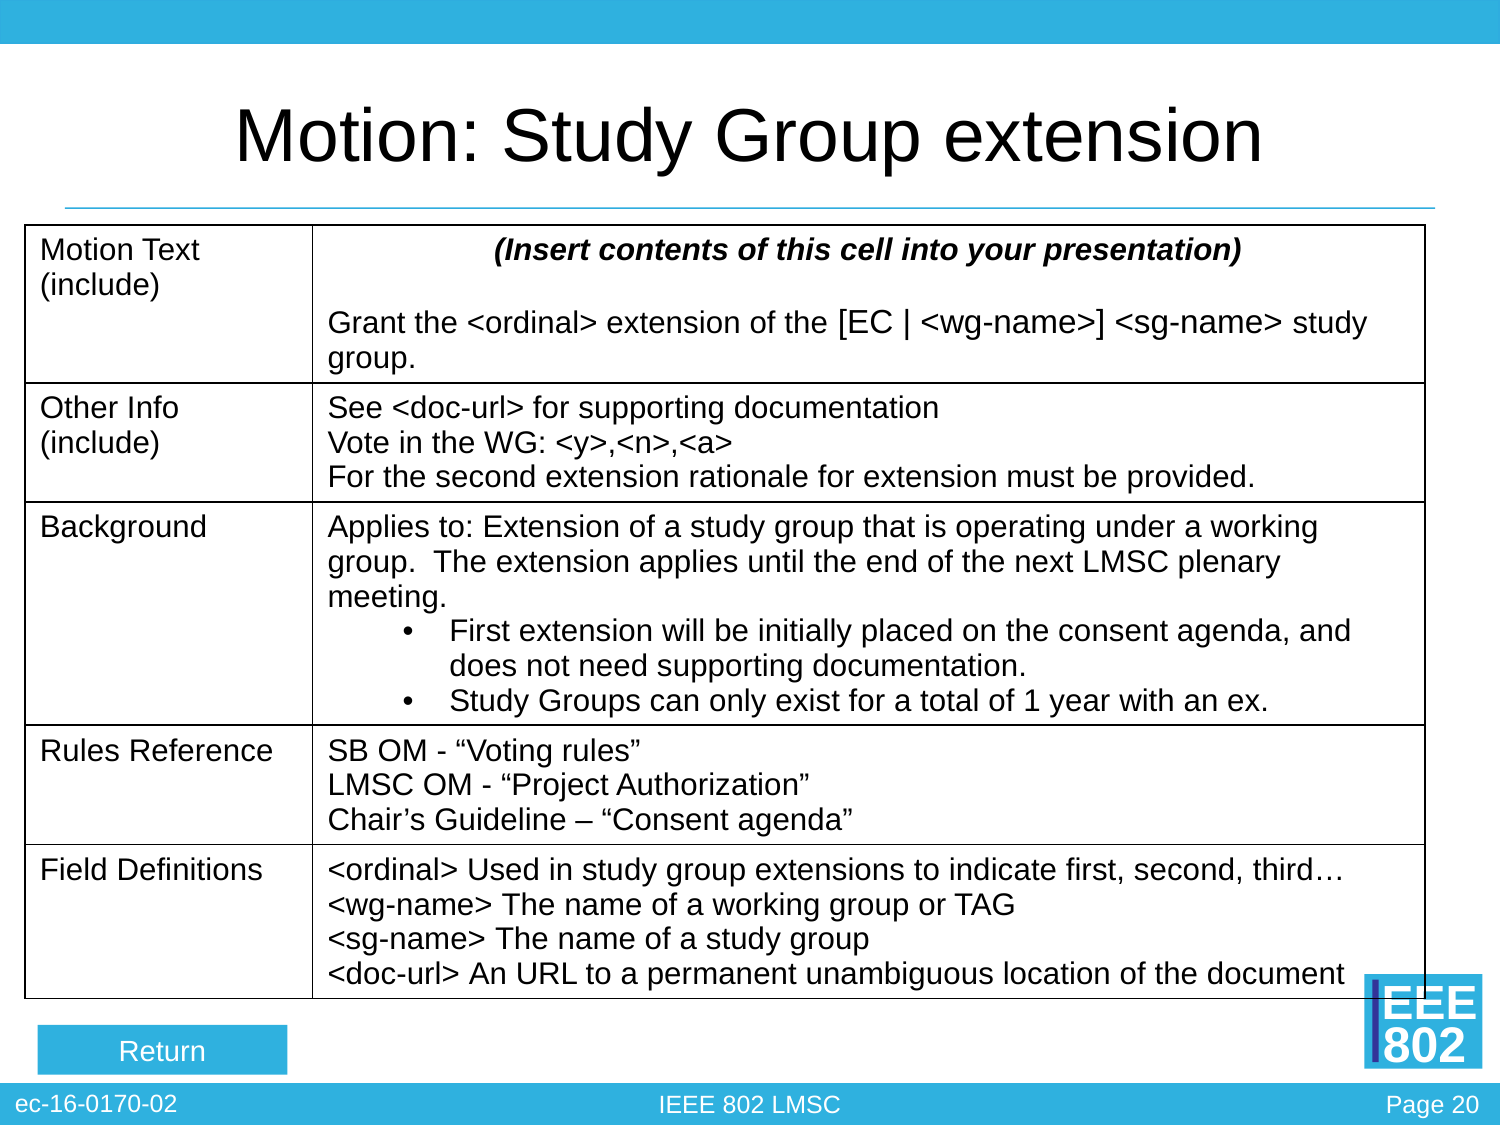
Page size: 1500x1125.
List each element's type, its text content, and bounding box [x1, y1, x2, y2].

table_cell Applies to: Extension of a study group that is operating under a working group. The extension applies until the end of the next LMSC plenary meeting. First extension will be initially placed on the consent agenda, and does not need supporting documentation. Study Groups can only exist for a total of 1 year with an ex. [313, 503, 1424, 724]
table_header (Insert contents of this cell into your presentation) [313, 226, 1424, 296]
title Motion: Study Group extension [75, 66, 1425, 197]
table_cell <ordinal> Used in study group extensions to indicate first, second, third… <wg-name> The name of a working group or TAG <sg-name> The name of a study group <doc-url> An URL to a permanent unambiguous location of the document [313, 845, 1424, 998]
table_cell Grant the <ordinal> extension of the [EC | <wg-name>] <sg-name> study group. [313, 296, 1424, 382]
text_box Return [37, 1024, 288, 1075]
table_cell Background [26, 503, 312, 724]
table_cell Other Info (include) [26, 384, 312, 501]
table_cell See <doc-url> for supporting documentation Vote in the WG: <y>,<n>,<a> For the second extension rationale for extension must be provided. [313, 384, 1424, 501]
table_cell Rules Reference [26, 726, 312, 844]
table_cell SB OM - “Voting rules” LMSC OM - “Project Authorization” Chair’s Guideline – “Consent agenda” [313, 726, 1424, 844]
table_cell Field Definitions [26, 845, 312, 998]
table_header Motion Text (include) [26, 226, 312, 382]
